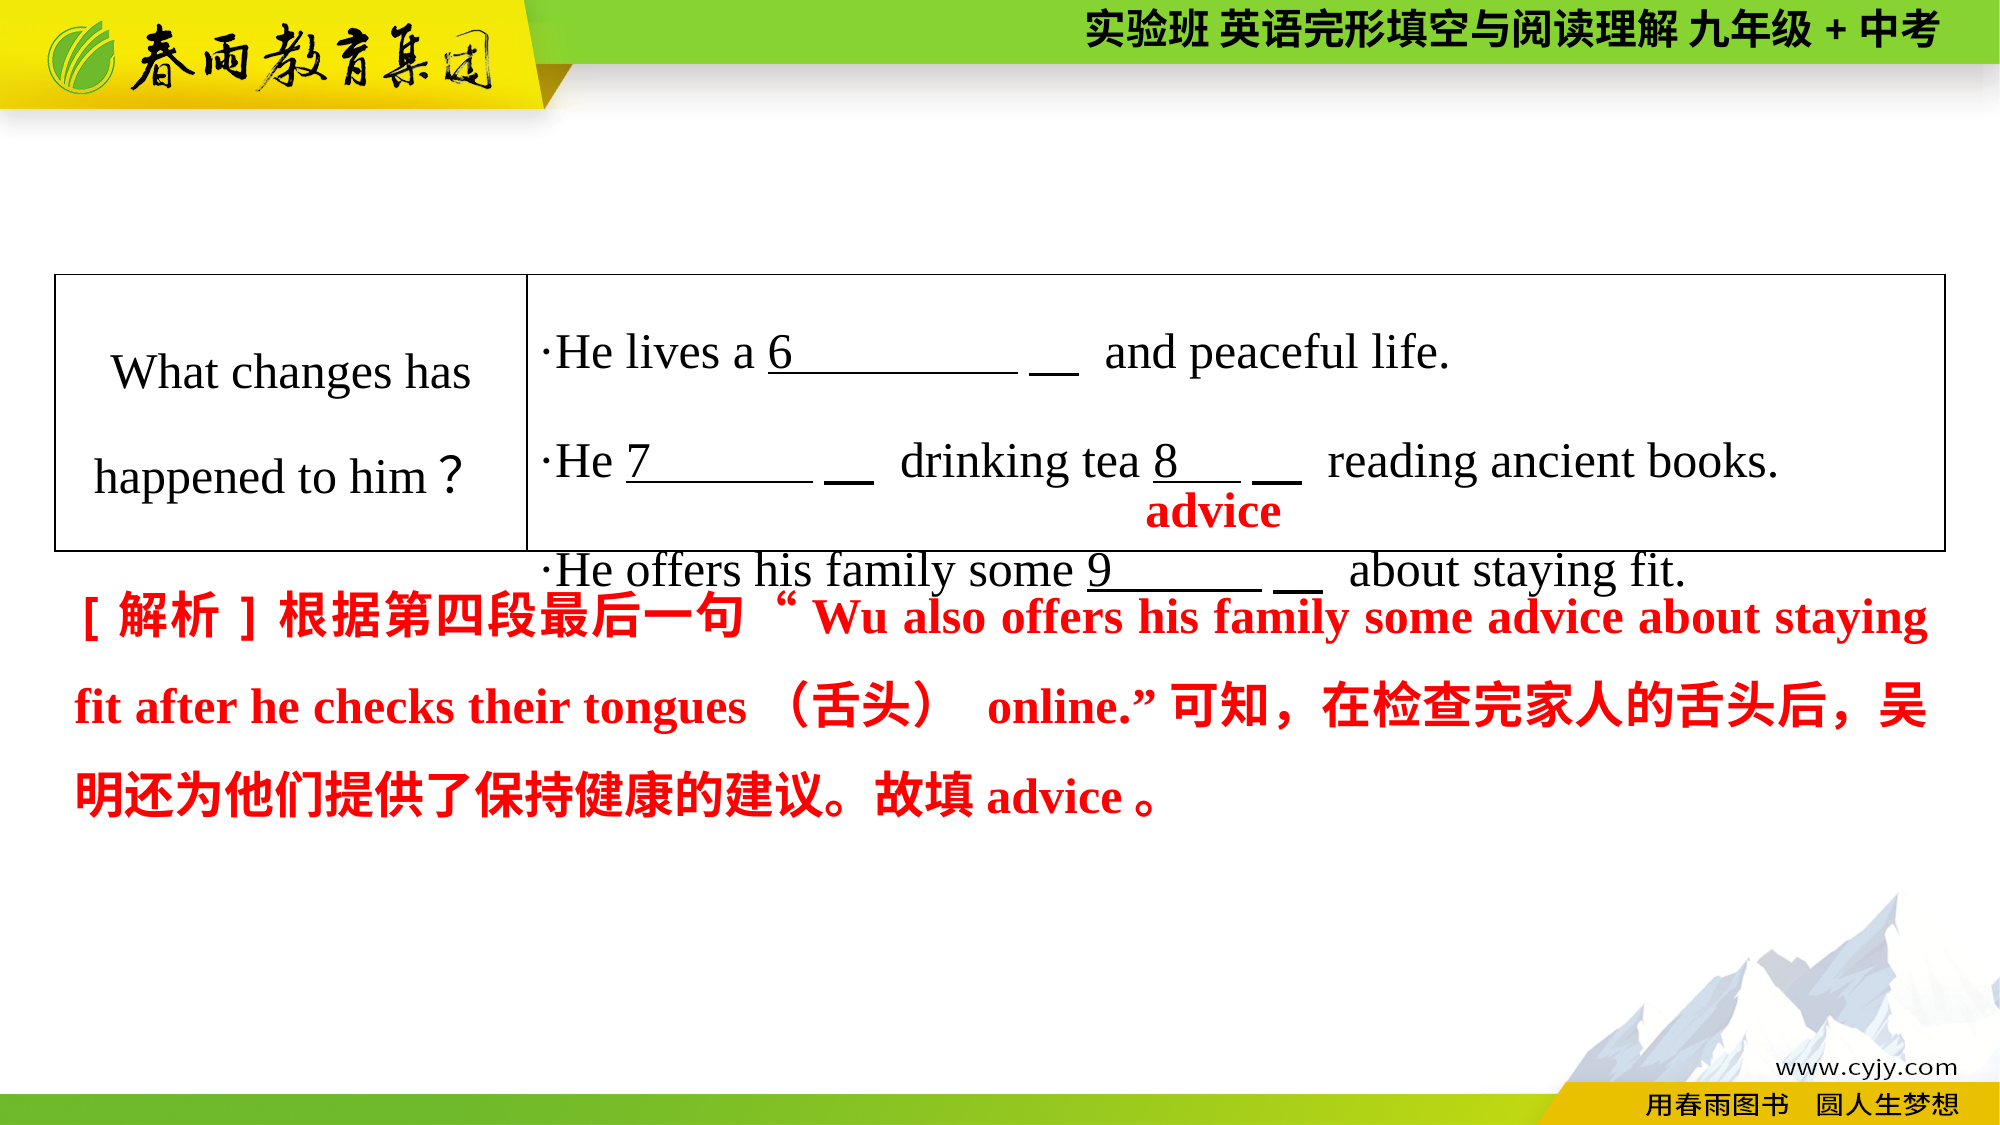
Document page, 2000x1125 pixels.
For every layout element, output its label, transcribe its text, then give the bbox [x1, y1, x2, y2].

table_header ·He lives a 6 and peaceful life. ·He 7 drinking tea 8 reading ancient books. ·He offers his family some 9 about staying fit. [528, 275, 1944, 550]
picture [0, 0, 2000, 1125]
table_header What changes has happened to him？ [56, 275, 526, 550]
text_box advice [1130, 469, 1297, 545]
text_box [解析]根据第四段最后一句“Wu also offers his family some advice about staying fit after he checks their tongues（舌头） online.”可知，在检查完家人的舌头后，吴明还为他们提供了保持健康的建议。故填advice。 [59, 552, 1944, 831]
